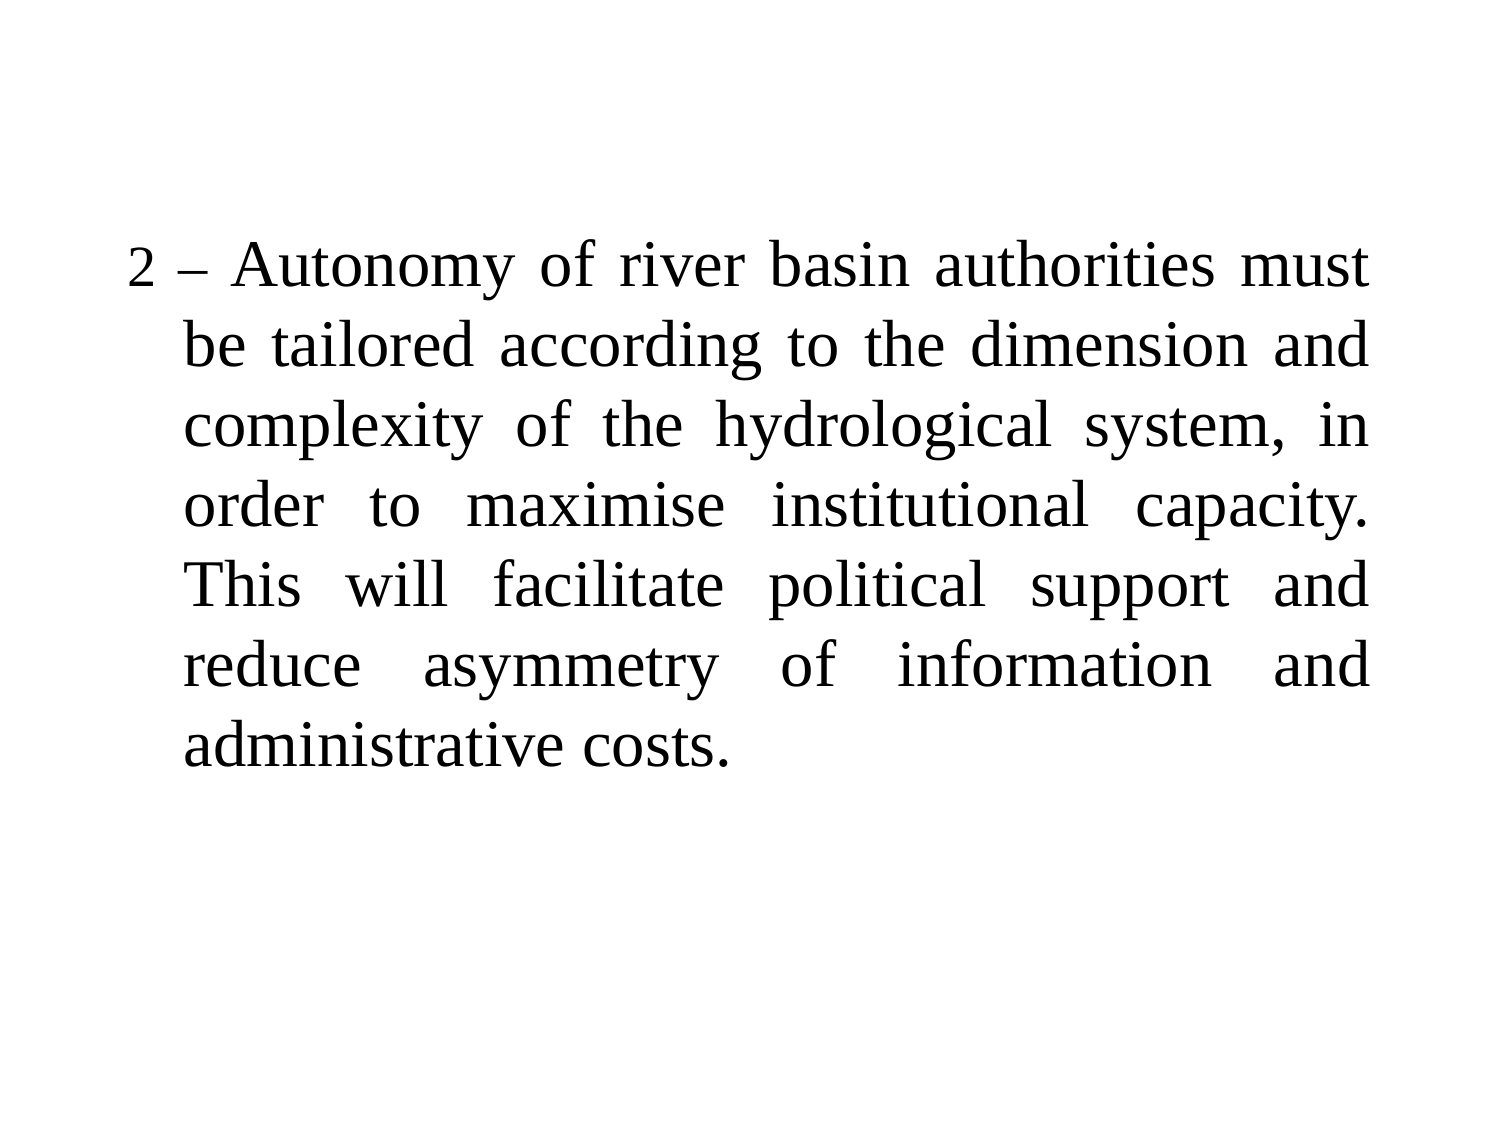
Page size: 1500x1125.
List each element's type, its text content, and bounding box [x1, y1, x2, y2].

list 2 – Autonomy of river basin authorities must be tailored according to the dimension and complexity of the hydrological system, in order to maximise institutional capacity. This will facilitate political support and reduce asymmetry of information and administrative costs. [112, 212, 1388, 1001]
